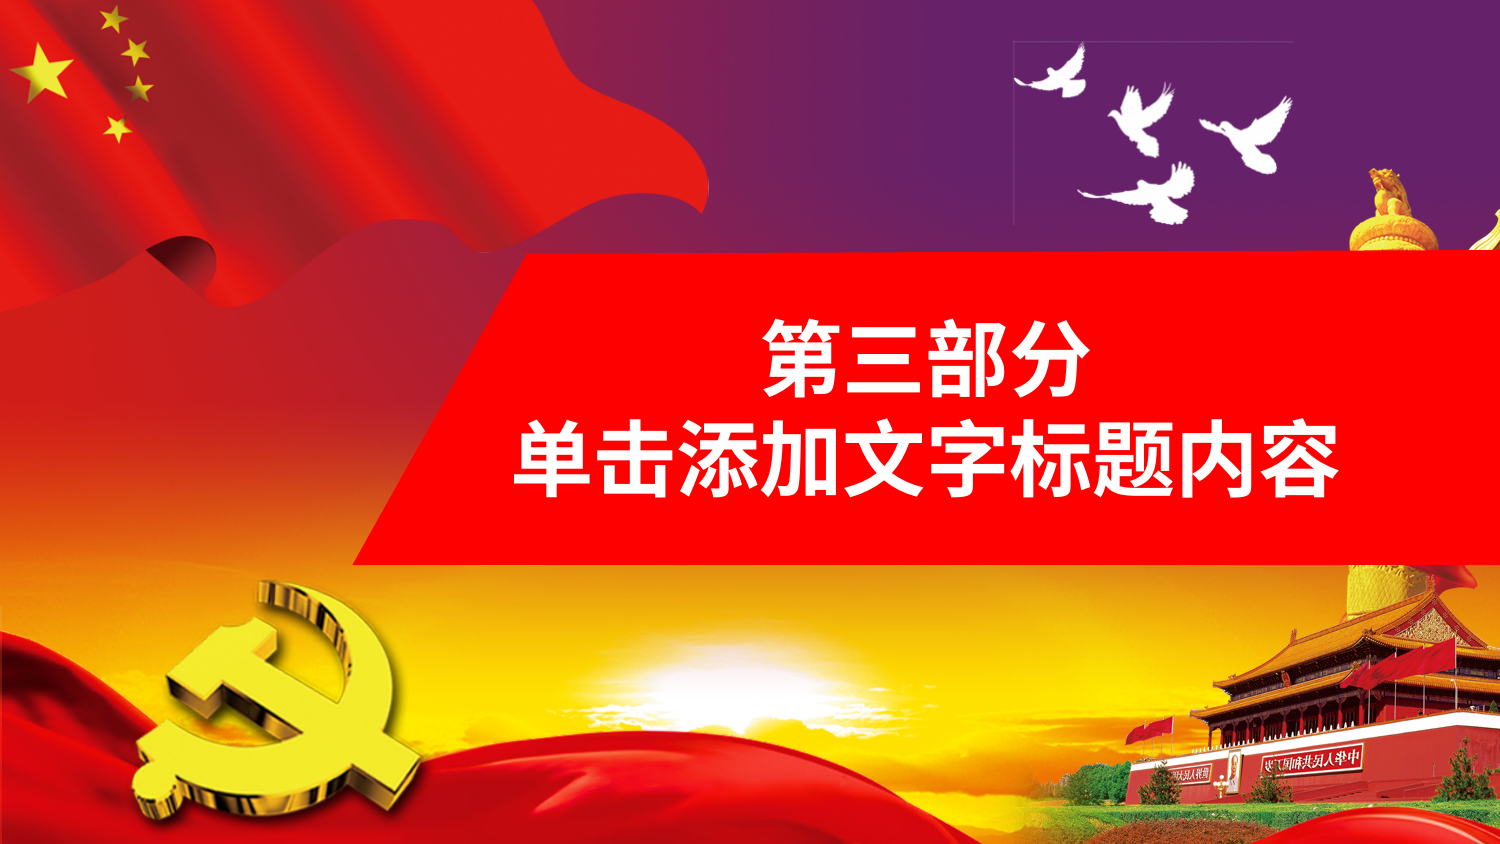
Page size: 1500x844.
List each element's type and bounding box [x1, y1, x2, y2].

text_box [0, 0, 1500, 844]
